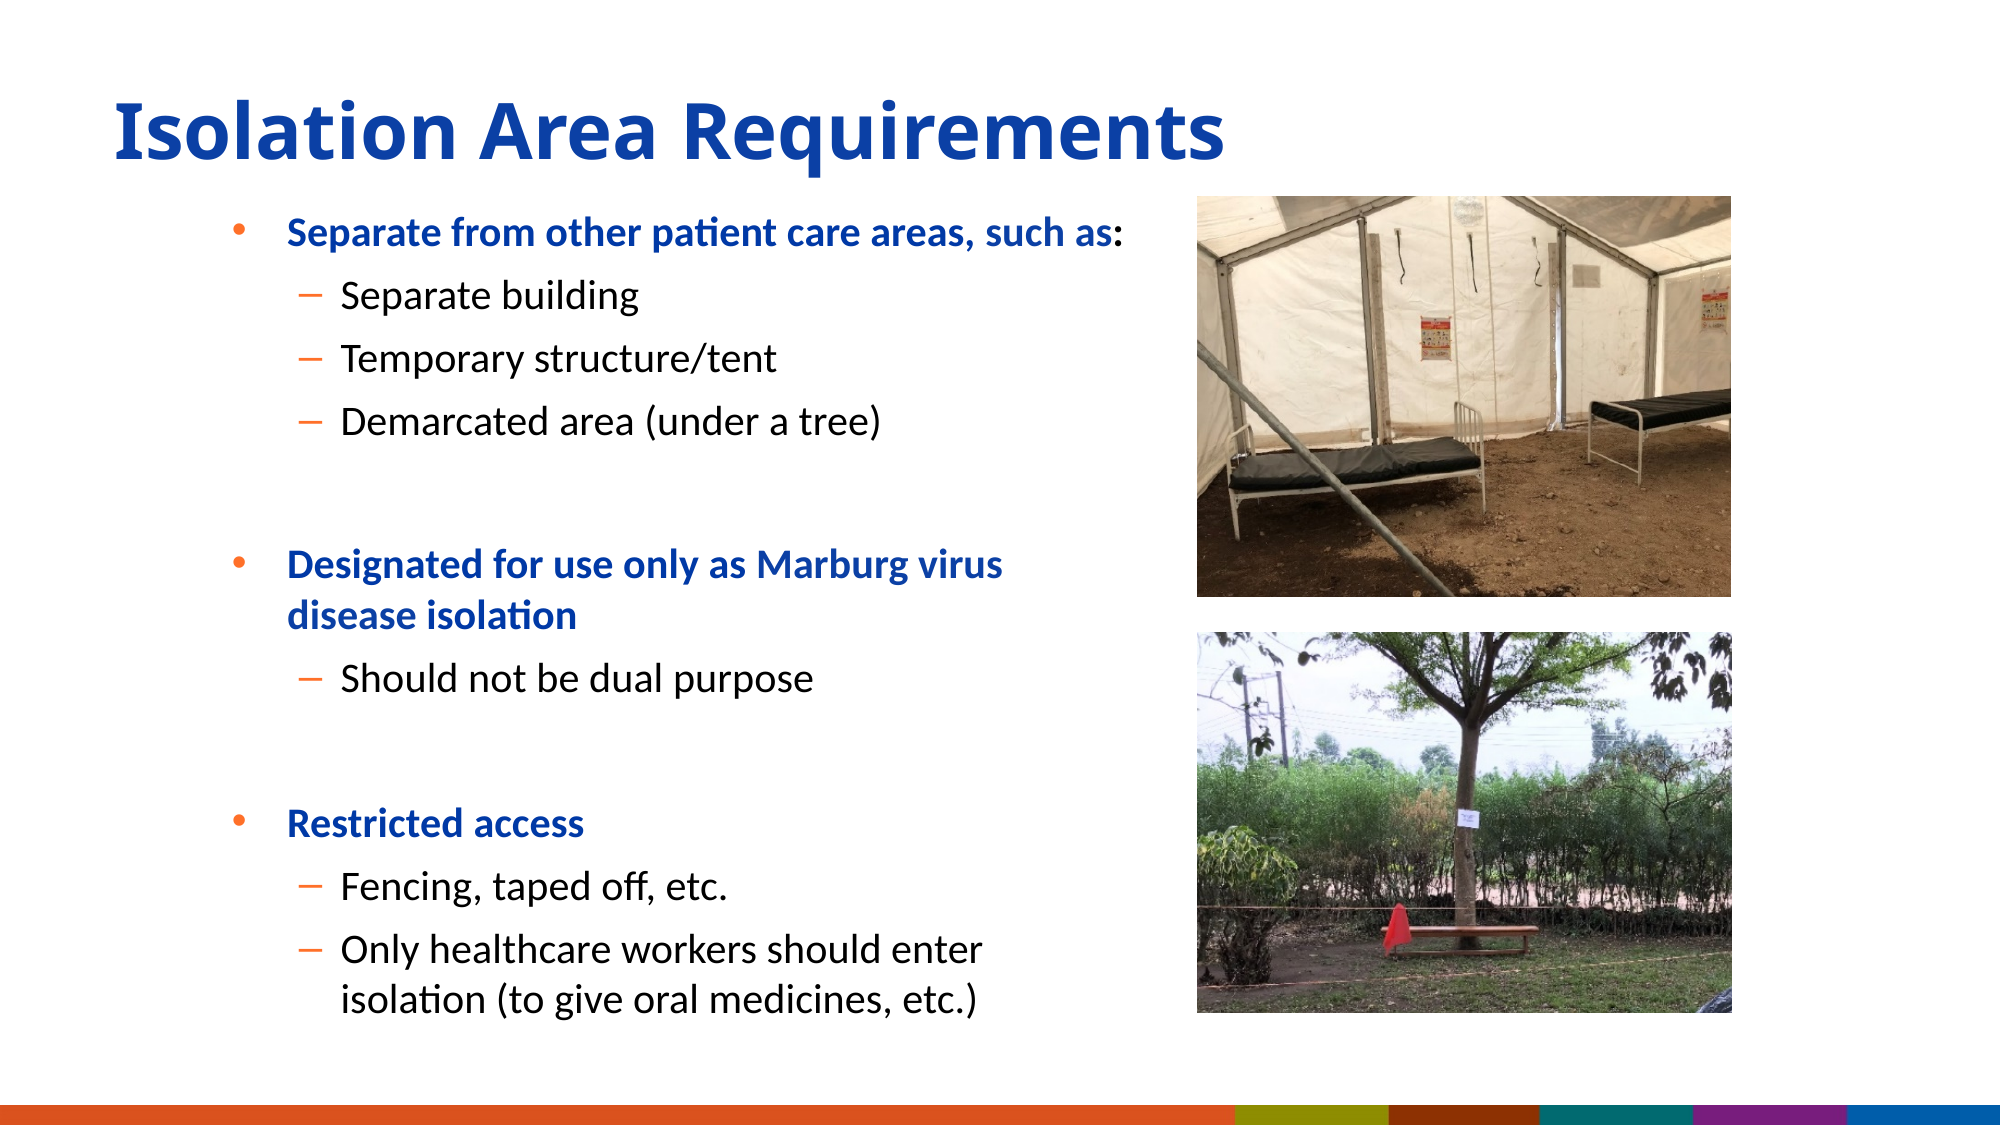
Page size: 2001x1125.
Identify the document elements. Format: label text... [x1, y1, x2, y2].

picture [0, 1105, 2000, 1125]
picture [1196, 196, 1731, 597]
list Separate from other patient care areas, such as: Separate building Temporary structure/tent Demarcated area (under a tree) Designated for use only as Marburg virus disease isolation Should not be dual purpose Restricted access Fencing, taped off, etc. Only healthcare workers should enter isolation (to give oral medicines, etc.) [216, 196, 1143, 1080]
title Isolation Area Requirements [99, 45, 1900, 183]
picture [1196, 632, 1733, 1013]
